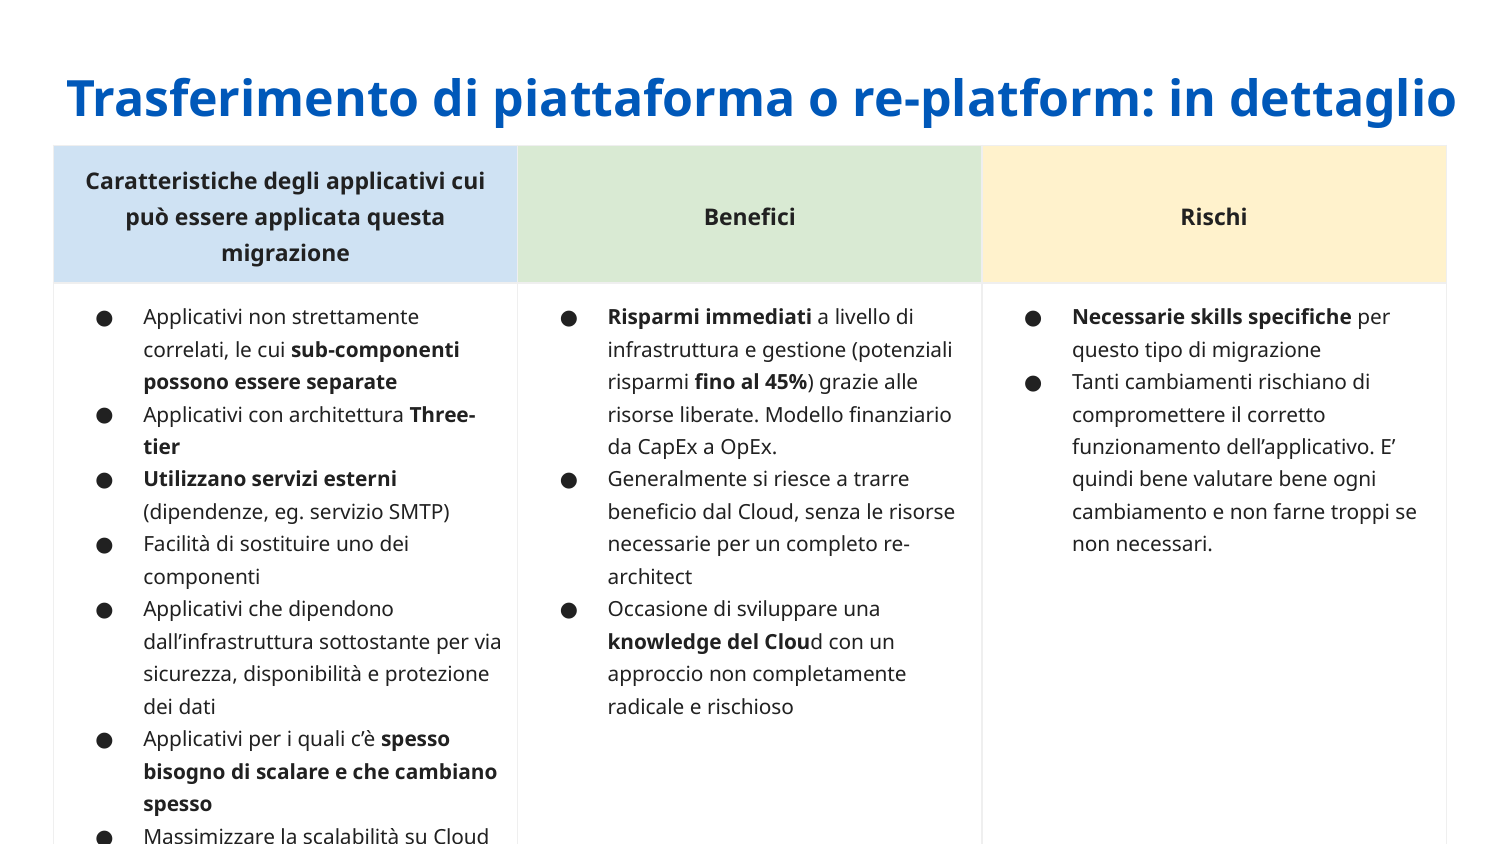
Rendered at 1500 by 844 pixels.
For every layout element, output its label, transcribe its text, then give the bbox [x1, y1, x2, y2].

table_header Caratteristiche degli applicativi cui può essere applicata questa migrazione [54, 146, 517, 282]
table_cell Applicativi non strettamente correlati, le cui sub-componenti possono essere separate Applicativi con architettura Three-tier Utilizzano servizi esterni (dipendenze, eg. servizio SMTP) Facilità di sostituire uno dei componenti Applicativi che dipendono dall’infrastruttura sottostante per via sicurezza, disponibilità e protezione dei dati Applicativi per i quali c’è spesso bisogno di scalare e che cambiano spesso Massimizzare la scalabilità su Cloud [54, 284, 517, 844]
table_cell Risparmi immediati a livello di infrastruttura e gestione (potenziali risparmi fino al 45%) grazie alle risorse liberate. Modello finanziario da CapEx a OpEx. Generalmente si riesce a trarre beneficio dal Cloud, senza le risorse necessarie per un completo re-architect Occasione di sviluppare una knowledge del Cloud con un approccio non completamente radicale e rischioso [518, 284, 981, 844]
table_cell Necessarie skills specifiche per questo tipo di migrazione Tanti cambiamenti rischiano di compromettere il corretto funzionamento dell’applicativo. E’ quindi bene valutare bene ogni cambiamento e non farne troppi se non necessari. [983, 284, 1446, 844]
title Trasferimento di piattaforma o re-platform: in dettaglio [51, 51, 1480, 146]
table_header Rischi [983, 146, 1446, 282]
table_header Benefici [518, 146, 981, 282]
